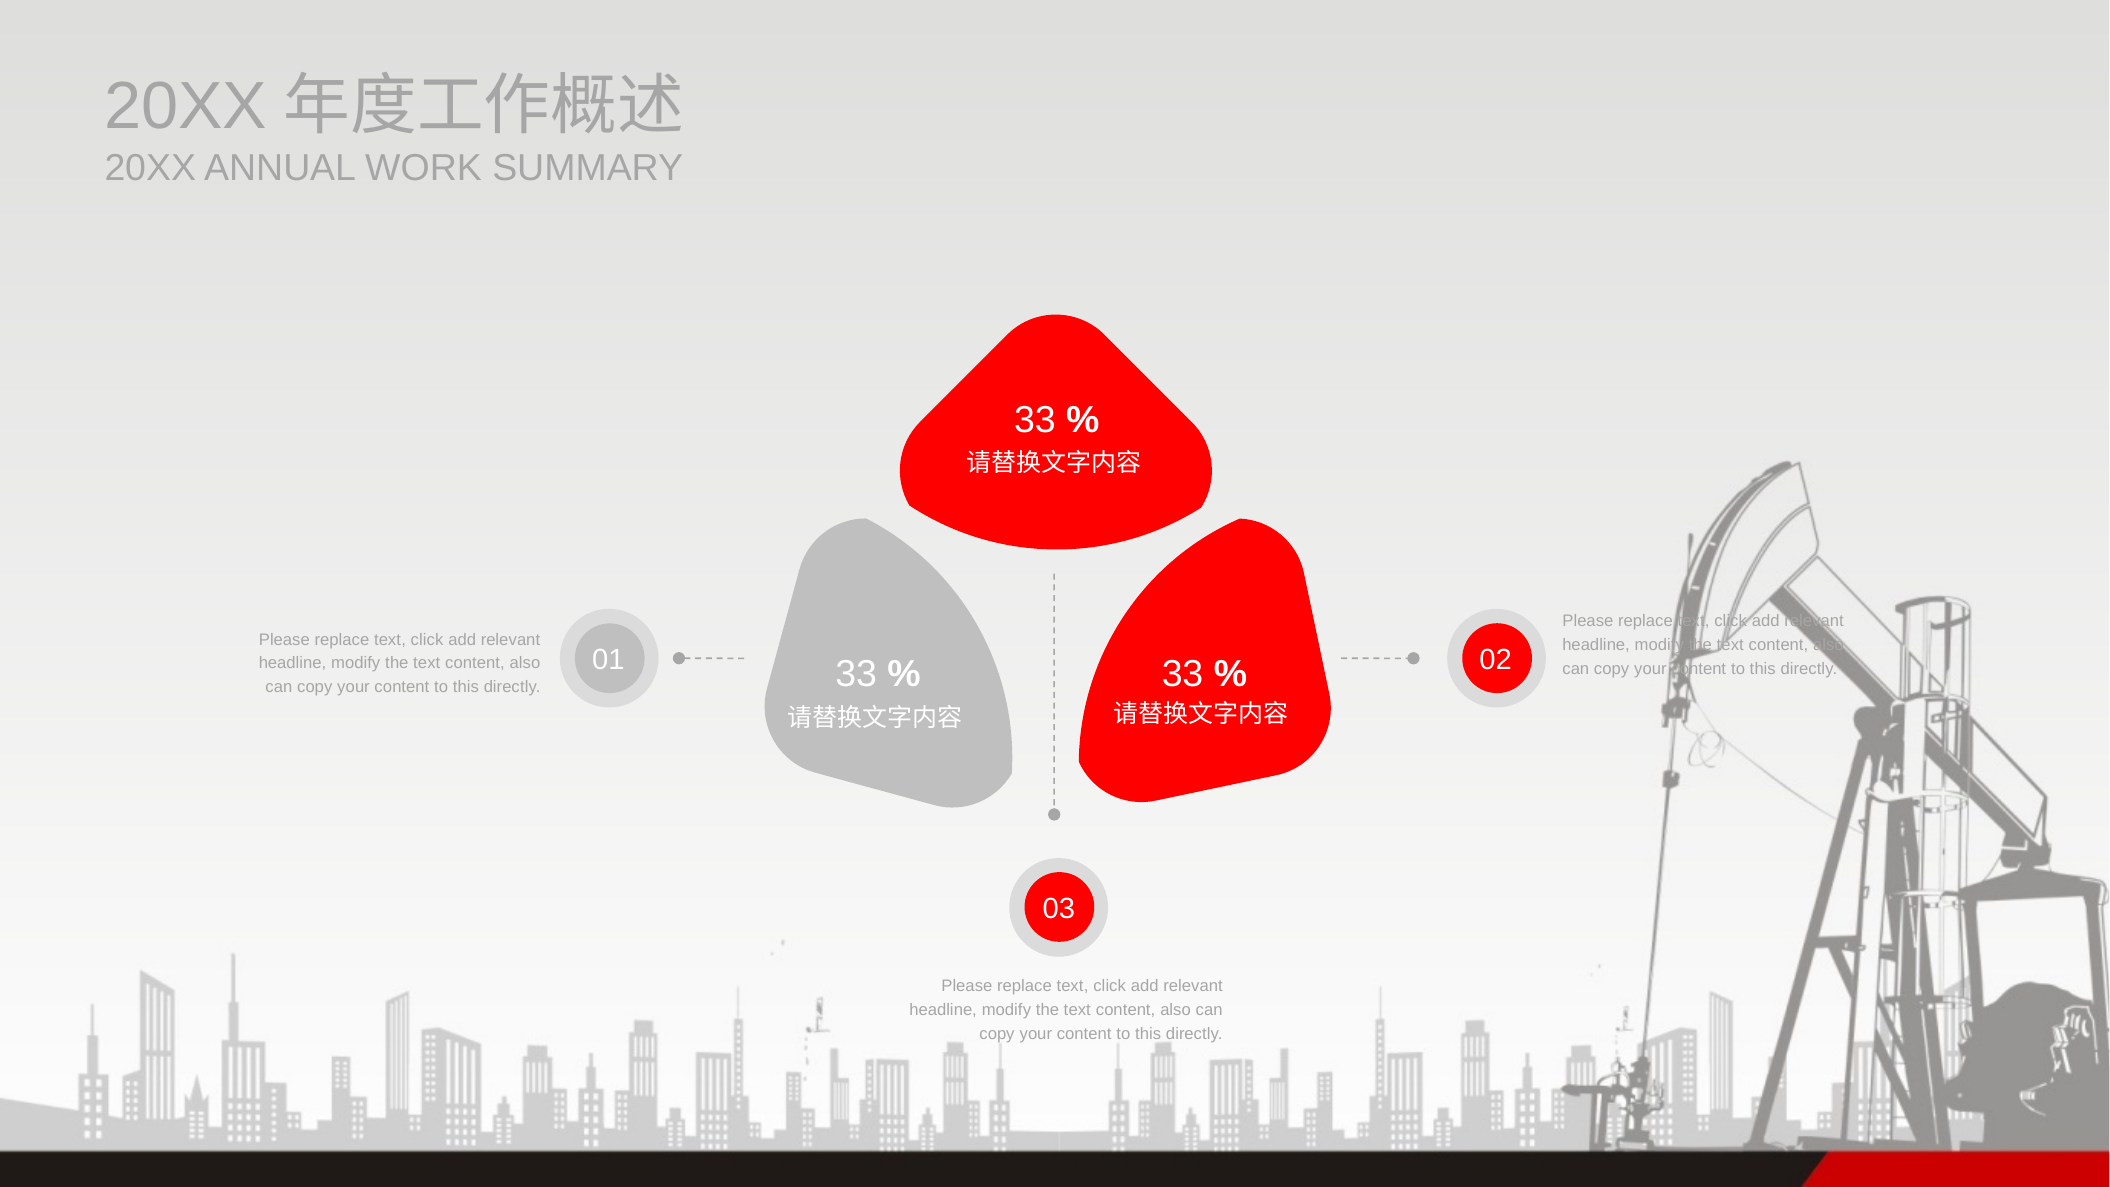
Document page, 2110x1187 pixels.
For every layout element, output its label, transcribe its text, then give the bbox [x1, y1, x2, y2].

text_box 20XX年度工作概述 [104, 61, 692, 142]
text_box [1009, 858, 1109, 957]
text_box [559, 608, 659, 708]
text_box Please replace text, click add relevant headline, modify the text content, also can copy your content to this directly. [874, 970, 1224, 1043]
text_box [1024, 872, 1095, 942]
picture [0, 0, 2110, 1187]
text_box [1047, 807, 1061, 821]
text_box [1462, 623, 1532, 694]
text_box [574, 623, 645, 694]
text_box 请替换文字内容 [784, 697, 970, 735]
text_box 请替换文字内容 [1110, 693, 1296, 731]
text_box [1447, 608, 1546, 708]
text_box 33 % [803, 621, 953, 694]
text_box 02 [1473, 634, 1520, 683]
text_box Please replace text, click add relevant headline, modify the text content, also can copy your content to this directly. [233, 624, 541, 697]
text_box [672, 652, 691, 665]
text_box 03 [1036, 884, 1083, 931]
text_box 01 [585, 634, 633, 683]
text_box [1407, 652, 1420, 665]
text_box 请替换文字内容 [963, 442, 1149, 480]
text_box [764, 518, 1013, 808]
text_box [899, 314, 1212, 550]
text_box 33 % [982, 368, 1131, 441]
text_box 33 % [1130, 621, 1279, 694]
text_box 20XX ANNUAL WORK SUMMARY [104, 142, 692, 188]
text_box Please replace text, click add relevant headline, modify the text content, also can copy your content to this directly. [1562, 605, 1870, 678]
text_box [1078, 518, 1331, 803]
